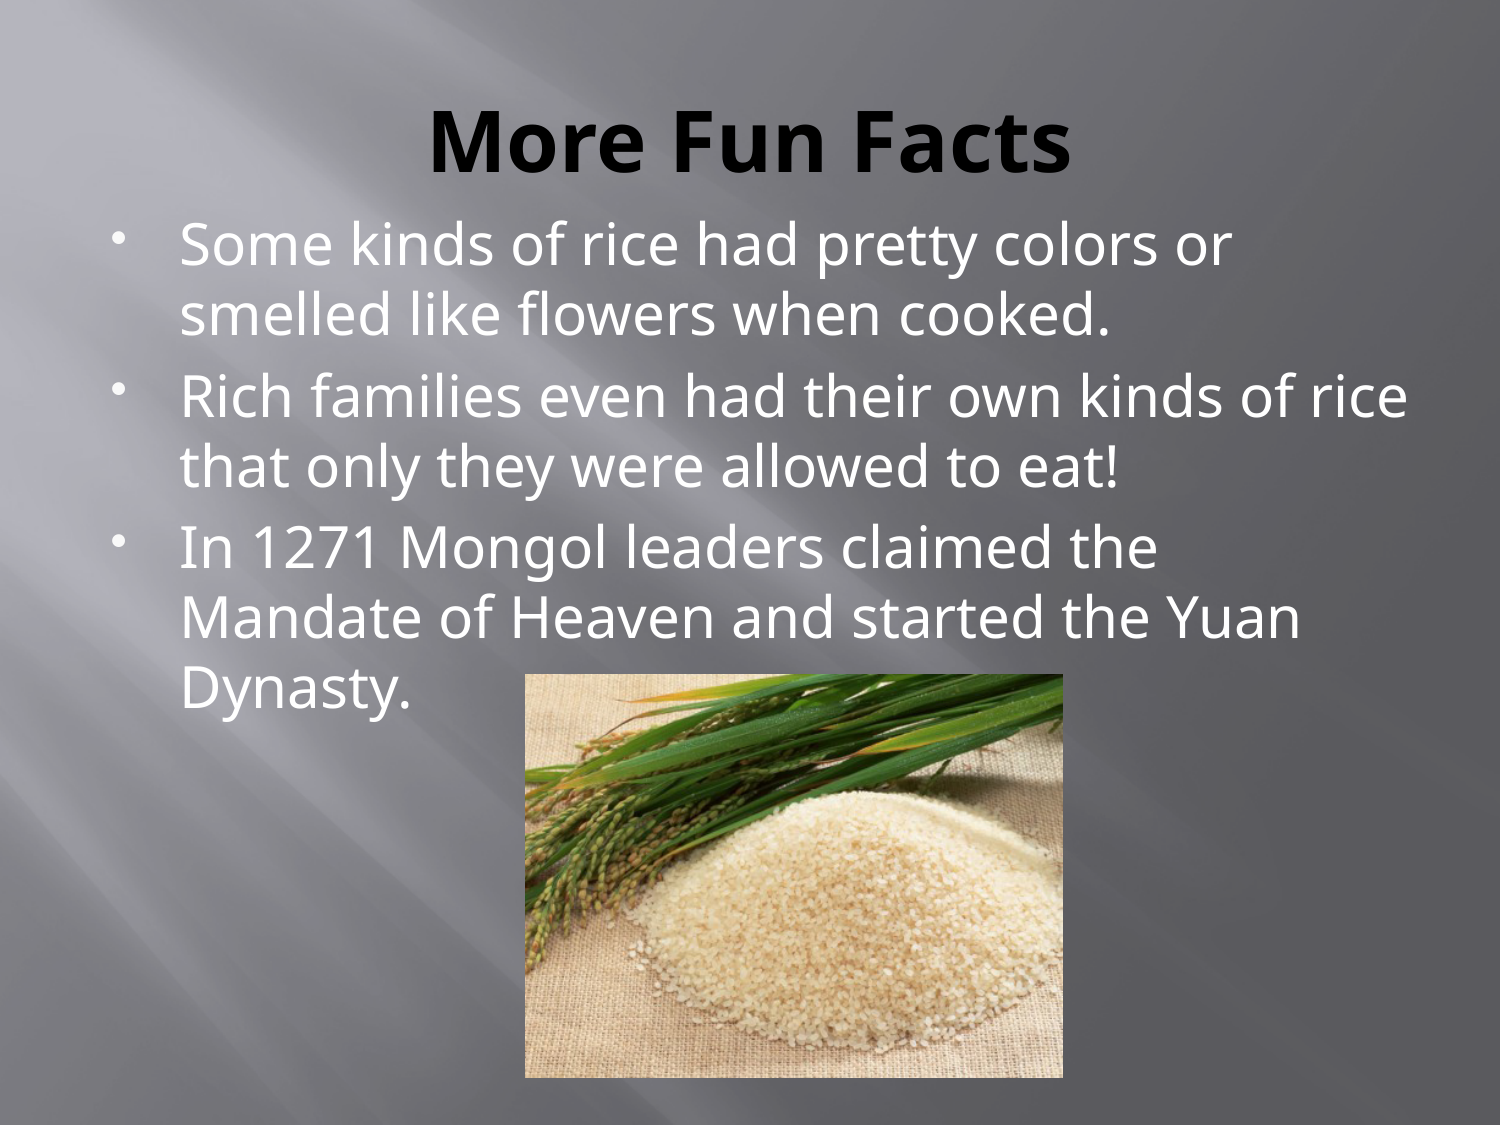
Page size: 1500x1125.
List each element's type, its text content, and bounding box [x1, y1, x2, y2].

picture [524, 674, 1063, 1079]
title More Fun Facts [75, 45, 1425, 200]
list Some kinds of rice had pretty colors or smelled like flowers when cooked. Rich families even had their own kinds of rice that only they were allowed to eat! In 1271 Mongol leaders claimed the Mandate of Heaven and started the Yuan Dynasty. [75, 200, 1425, 1035]
